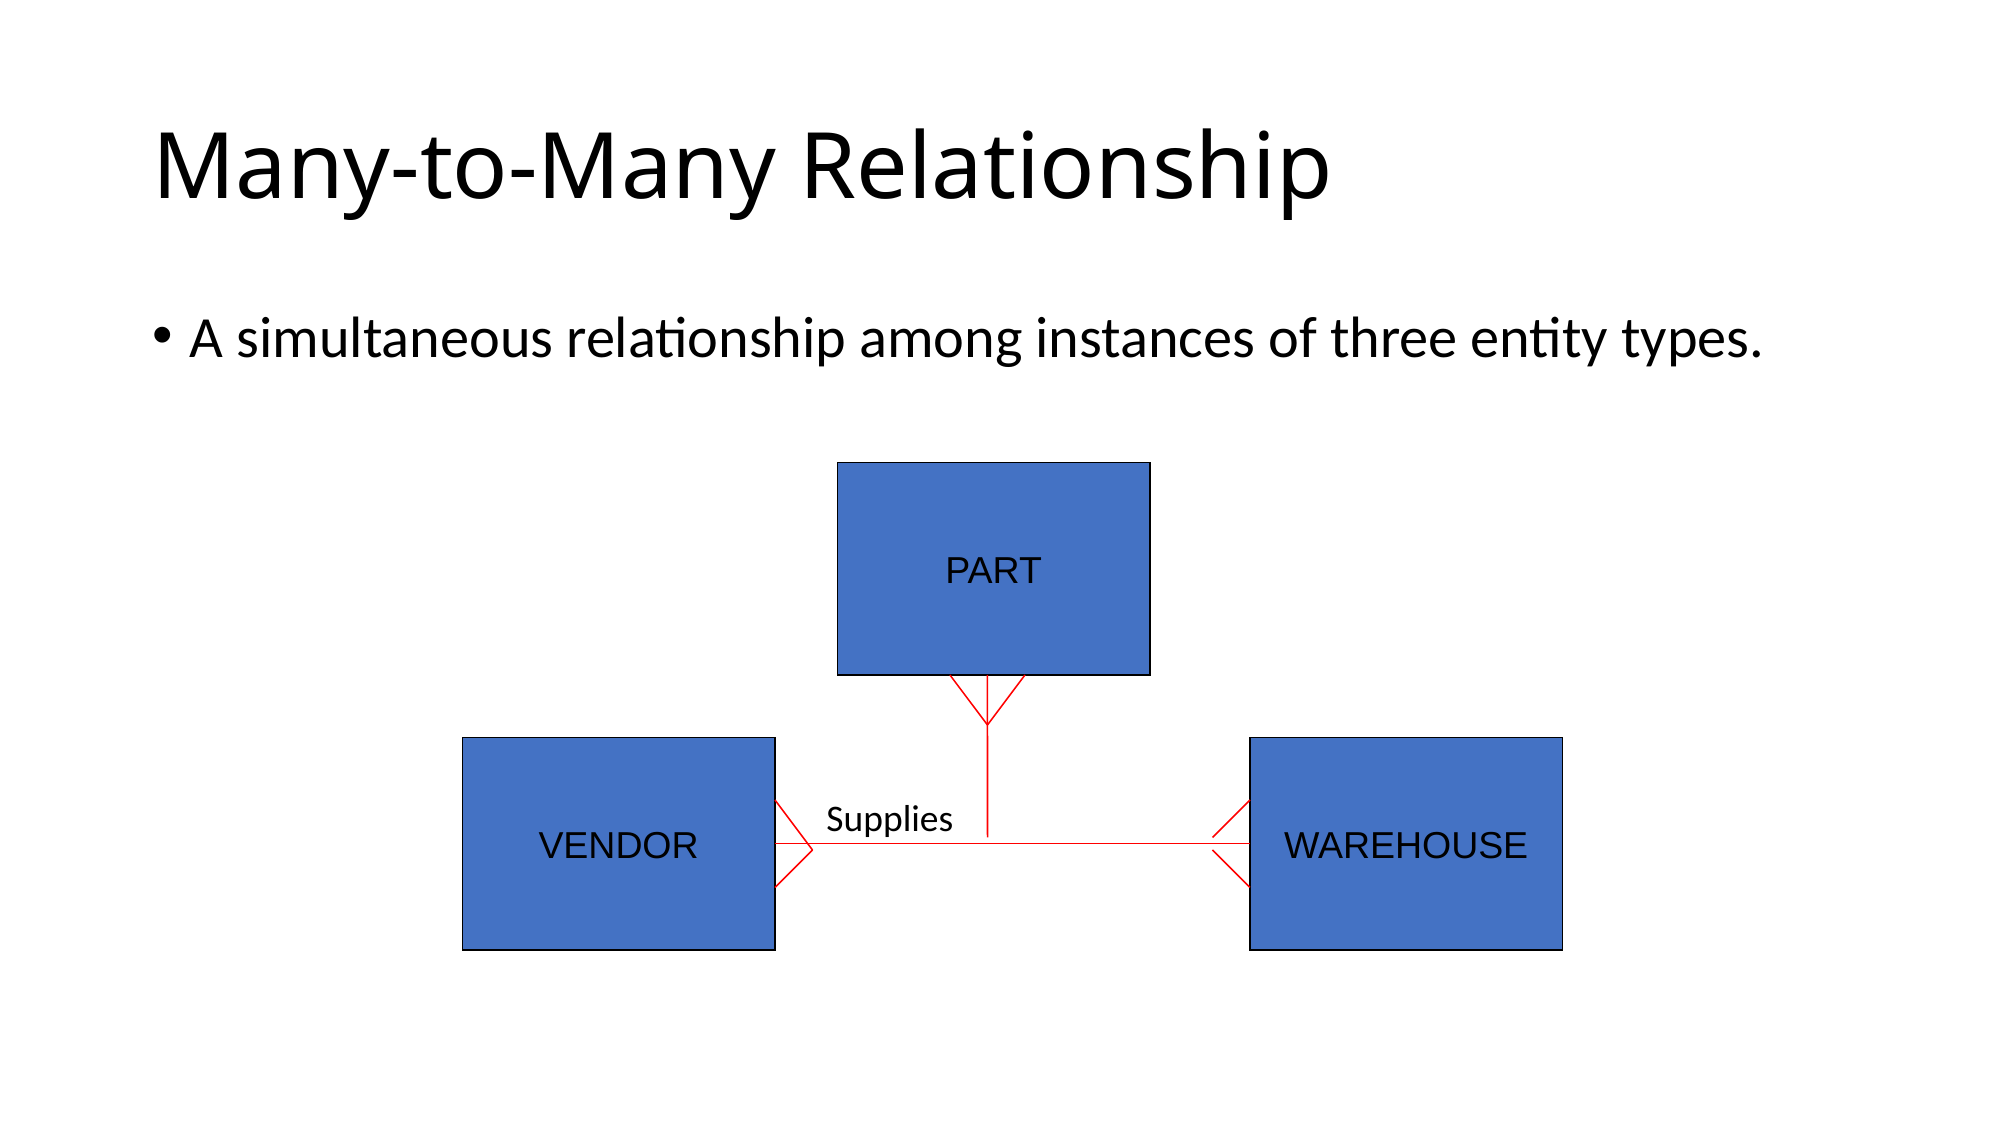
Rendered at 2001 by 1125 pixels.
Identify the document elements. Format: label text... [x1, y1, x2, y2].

text_box PART [837, 462, 1150, 675]
title Many-to-Many Relationship [137, 59, 1863, 278]
text_box WAREHOUSE [1249, 737, 1563, 950]
text_box VENDOR [462, 737, 775, 950]
list A simultaneous relationship among instances of three entity types. Supplies [137, 299, 1863, 1014]
